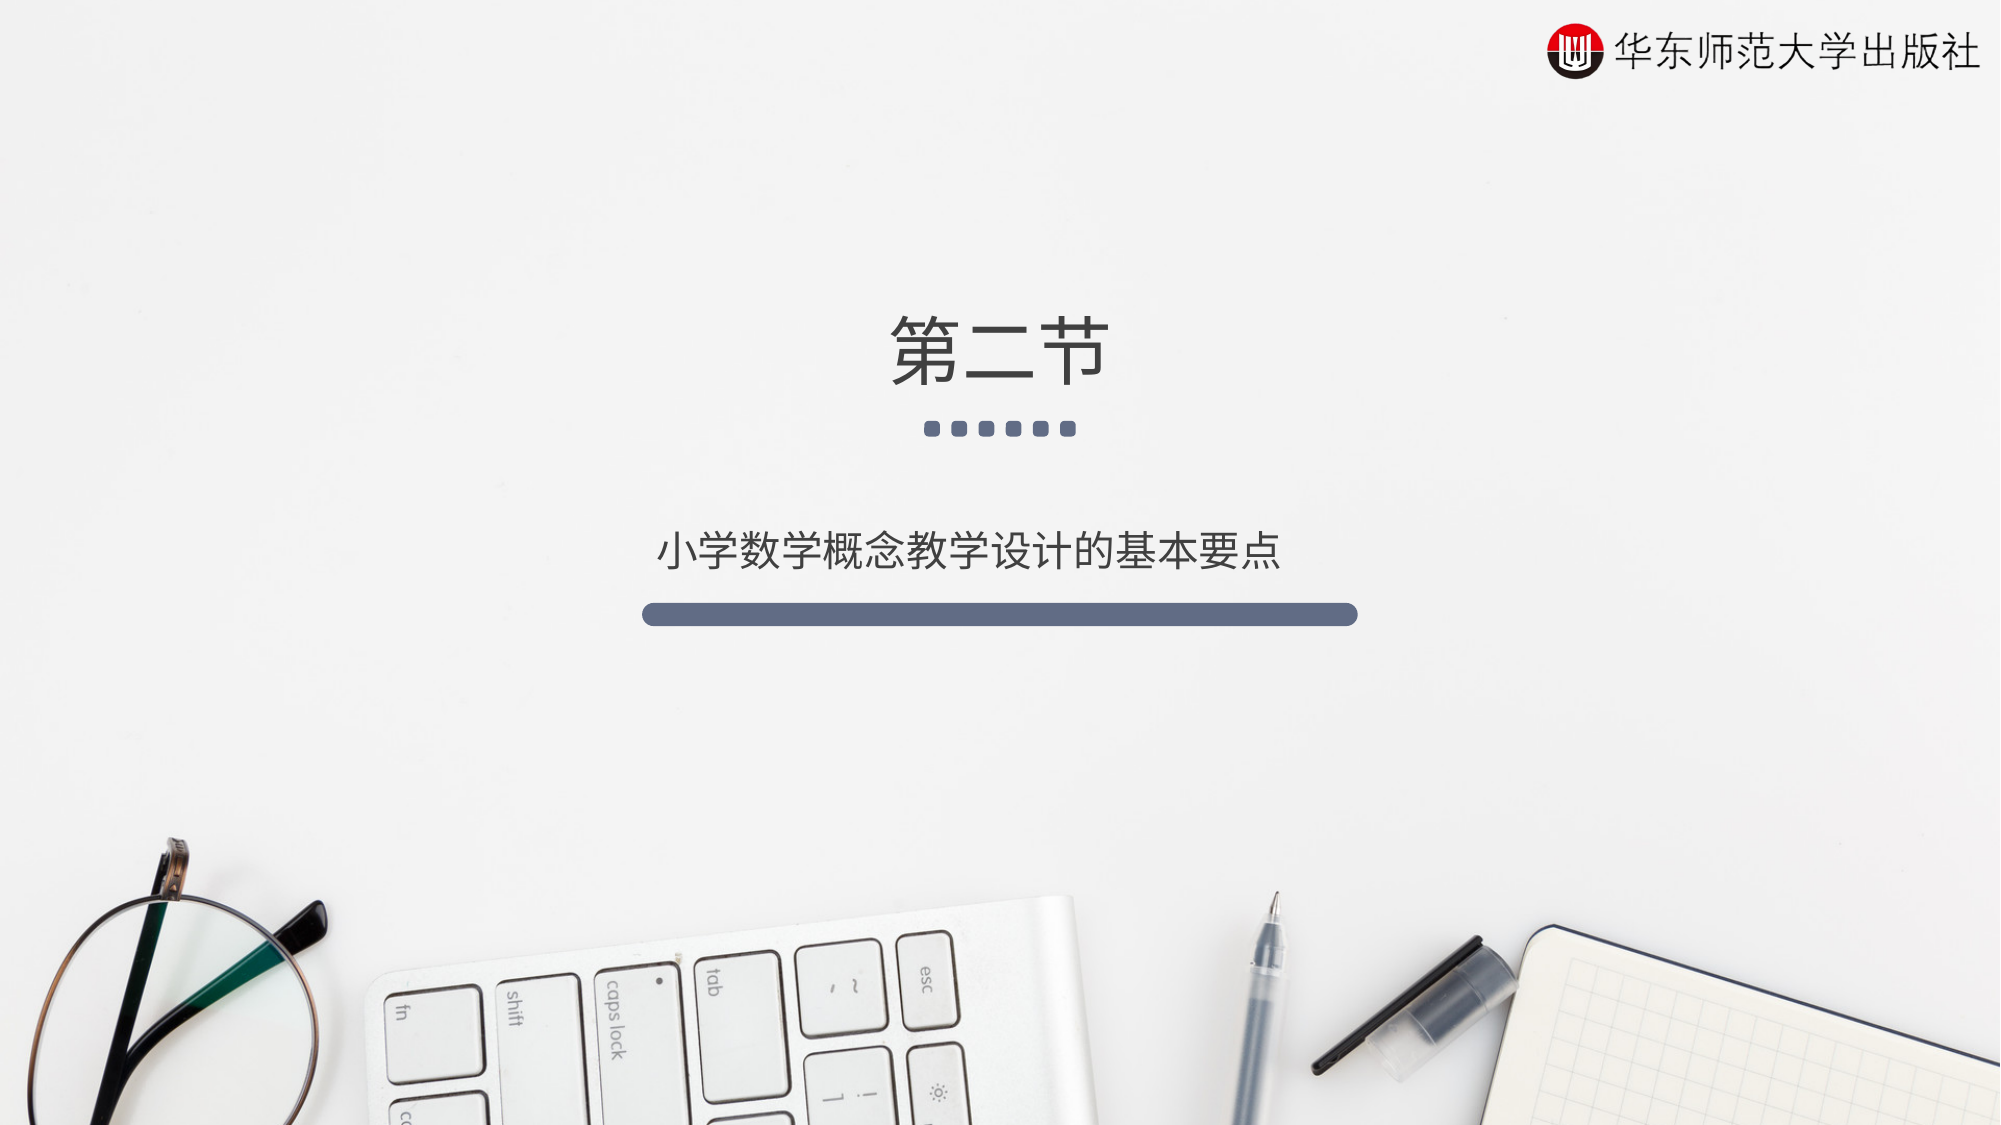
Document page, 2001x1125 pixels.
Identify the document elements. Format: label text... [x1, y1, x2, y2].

text_box [641, 601, 1359, 628]
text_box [1536, 13, 1989, 83]
picture [0, 0, 2000, 1125]
text_box 小学数学概念教学设计的基本要点 [656, 525, 1344, 576]
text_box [924, 420, 1076, 437]
text_box 第二节 [638, 296, 1361, 402]
